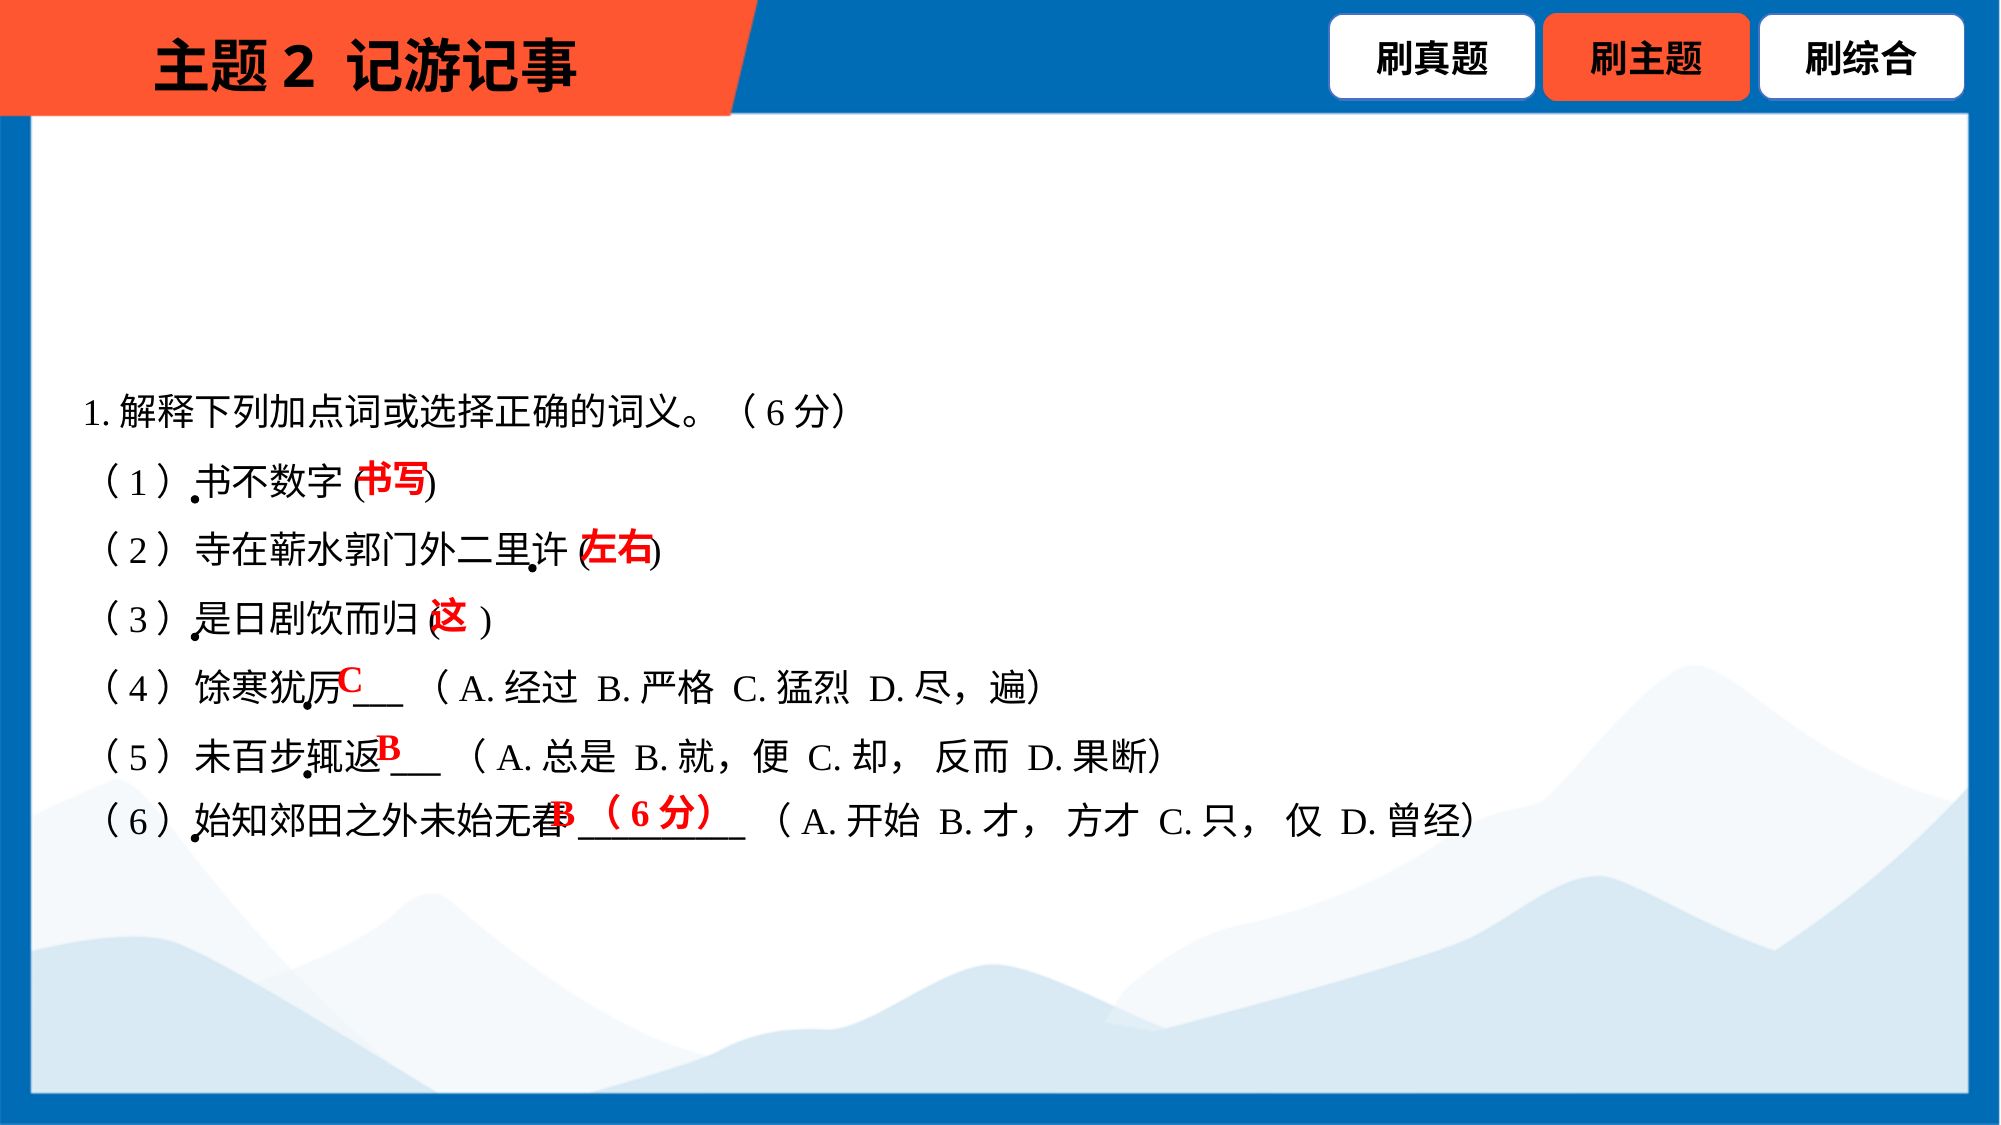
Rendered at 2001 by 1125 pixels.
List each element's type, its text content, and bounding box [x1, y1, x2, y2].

text_box 左右 [566, 503, 670, 562]
text_box （1）书不数字( ) （2）寺在蕲水郭门外二里许( ) （3）是日剧饮而归( ) （4）馀寒犹厉___（A.经过 B.严格 C.猛烈 D.尽，遍） （5）未百步辄返___（A.总是 B.就，便 C.却， 反而 D.果断） （6）始知郊田之外未始无春__________（A.开始 B.才， 方才 C.只， 仅 D.曾经） [82, 433, 1917, 836]
text_box [190, 834, 200, 843]
text_box 书写 [341, 435, 445, 494]
text_box [303, 701, 312, 710]
text_box 1.解释下列加点词或选择正确的词义。（6分） [82, 368, 1917, 427]
text_box [303, 770, 312, 779]
text_box B（6分） [550, 769, 734, 828]
text_box C [322, 635, 378, 694]
text_box B [362, 703, 415, 762]
text_box [528, 563, 537, 573]
text_box [190, 632, 200, 642]
text_box [190, 495, 200, 504]
picture [0, 0, 2000, 1125]
text_box 这 [416, 572, 482, 631]
